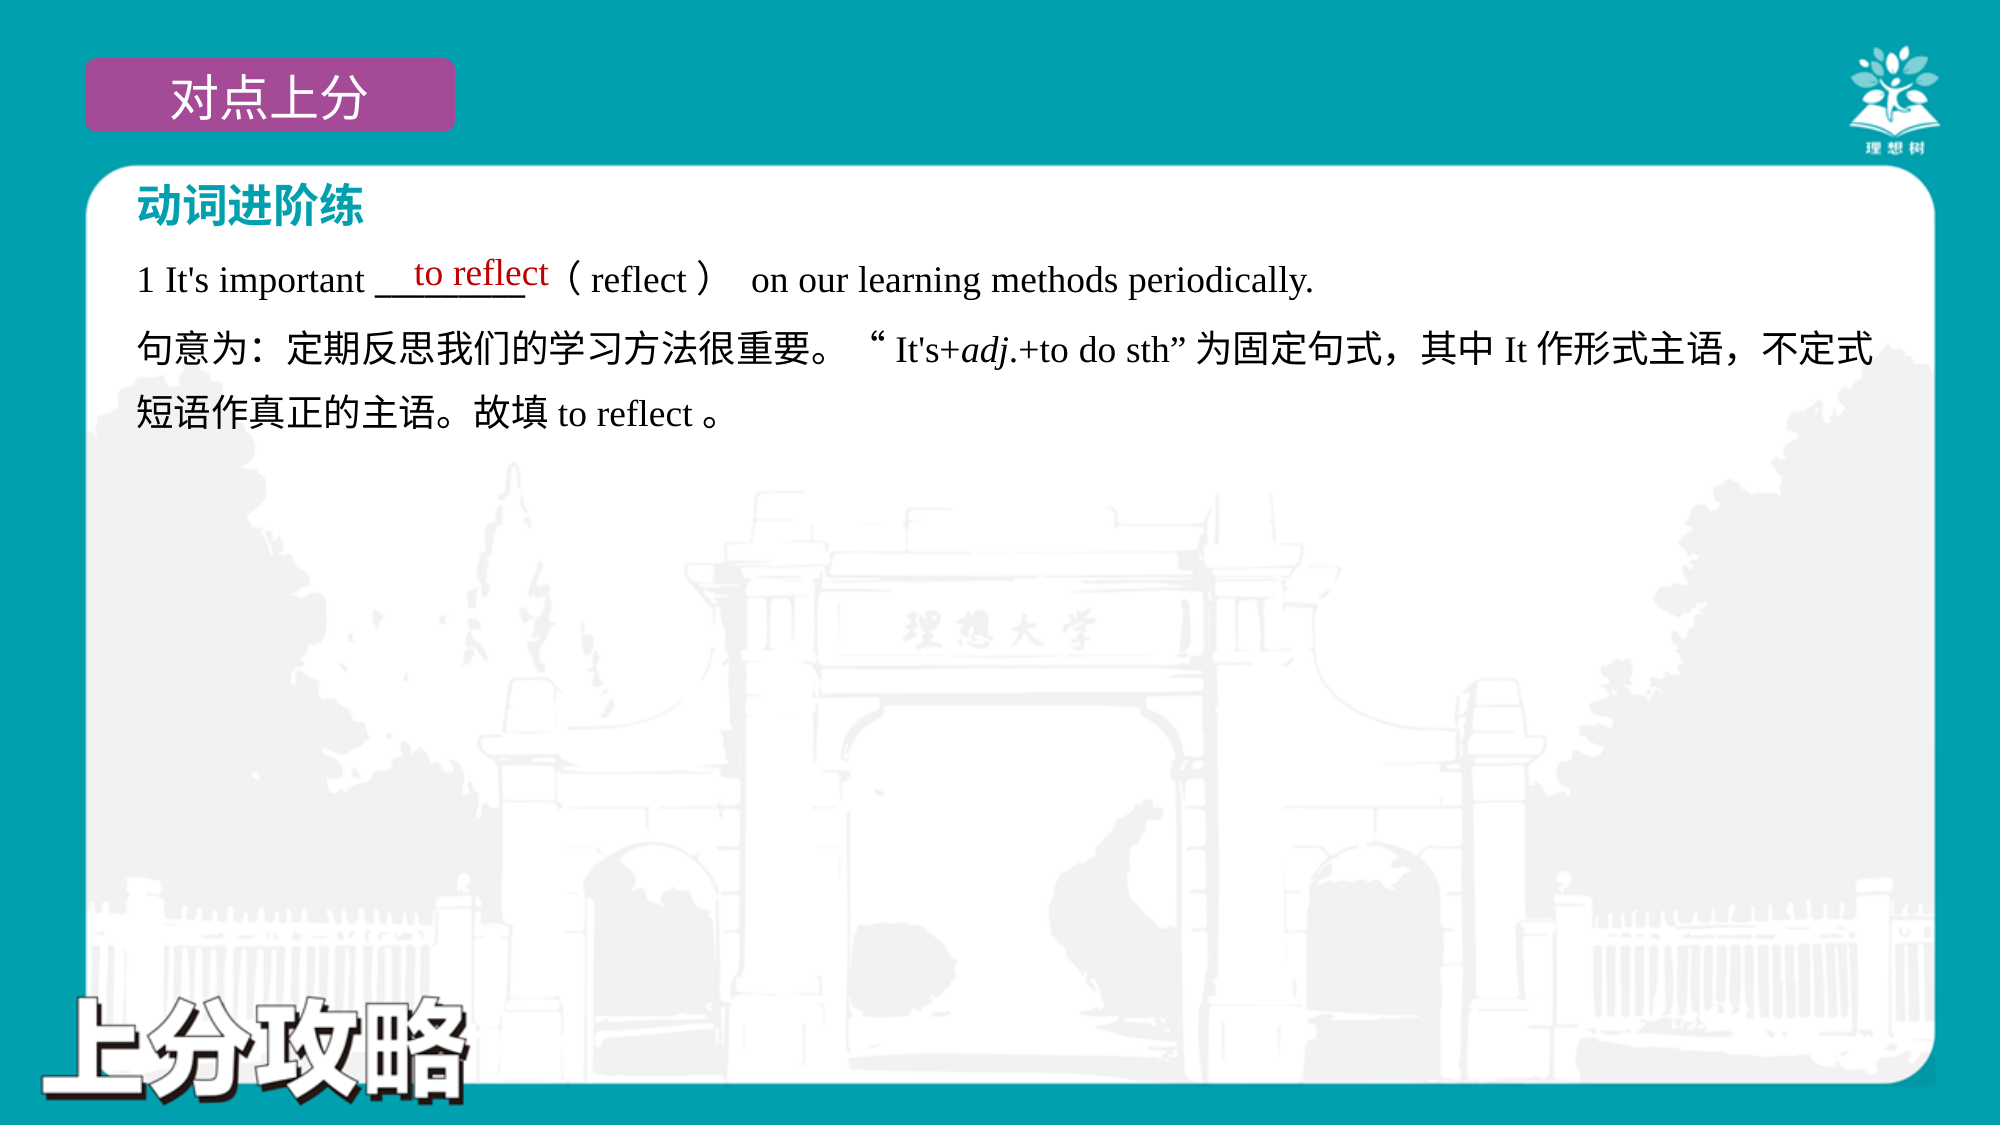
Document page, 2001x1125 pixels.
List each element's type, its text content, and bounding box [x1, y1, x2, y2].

text_box 1 It's important _________ （reflect） on our learning methods periodically. [136, 233, 1865, 293]
picture [0, 0, 2000, 1125]
text_box to reflect [396, 226, 568, 286]
text_box 动词进阶练 [136, 176, 1865, 232]
text_box 句意为：定期反思我们的学习方法很重要。“It's+adj.+to do sth”为固定句式，其中It作形式主语，不定式 短语作真正的主语。故填to reflect。 [136, 300, 1865, 428]
